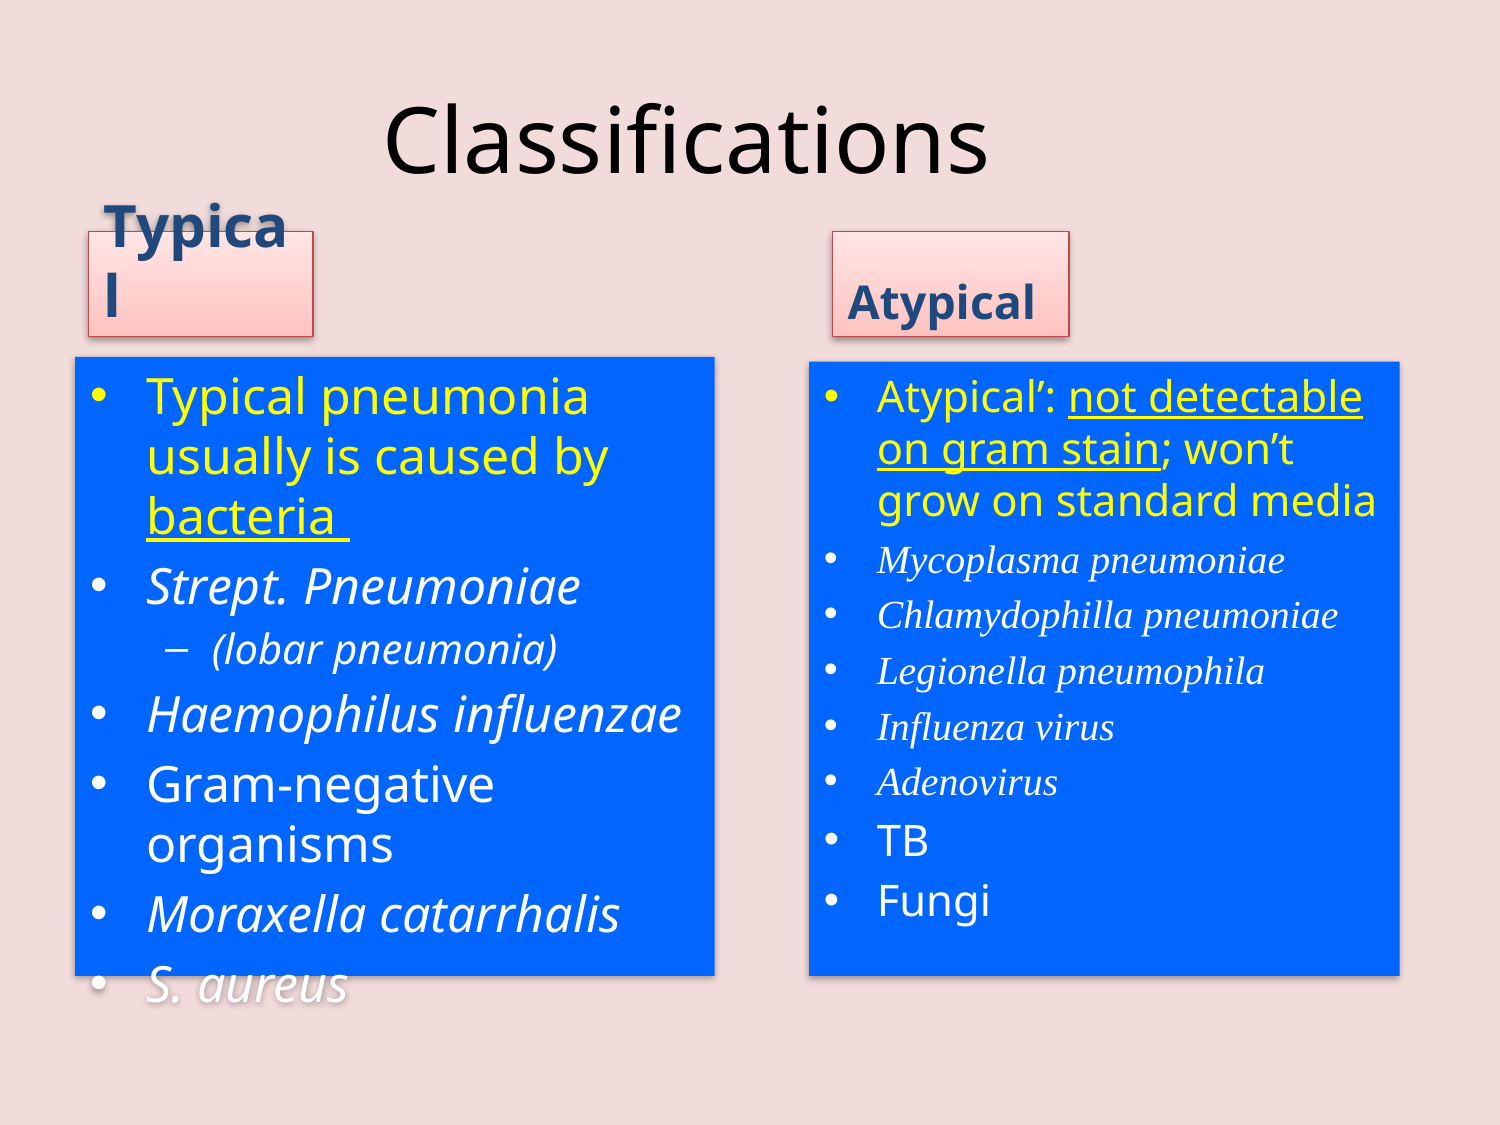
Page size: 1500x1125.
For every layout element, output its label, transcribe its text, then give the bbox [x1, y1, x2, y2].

title Classifications [312, 42, 1081, 231]
list Typical [88, 231, 314, 337]
list Atypical’: not detectable on gram stain; won’t grow on standard media Mycoplasma pneumoniae Chlamydophilla pneumoniae Legionella pneumophila Influenza virus Adenovirus TB Fungi [809, 361, 1400, 976]
list Typical pneumonia usually is caused by bacteria Strept. Pneumoniae (lobar pneumonia) Haemophilus influenzae Gram-negative organisms Moraxella catarrhalis S. aureus [75, 356, 715, 976]
list Atypical [832, 231, 1070, 337]
